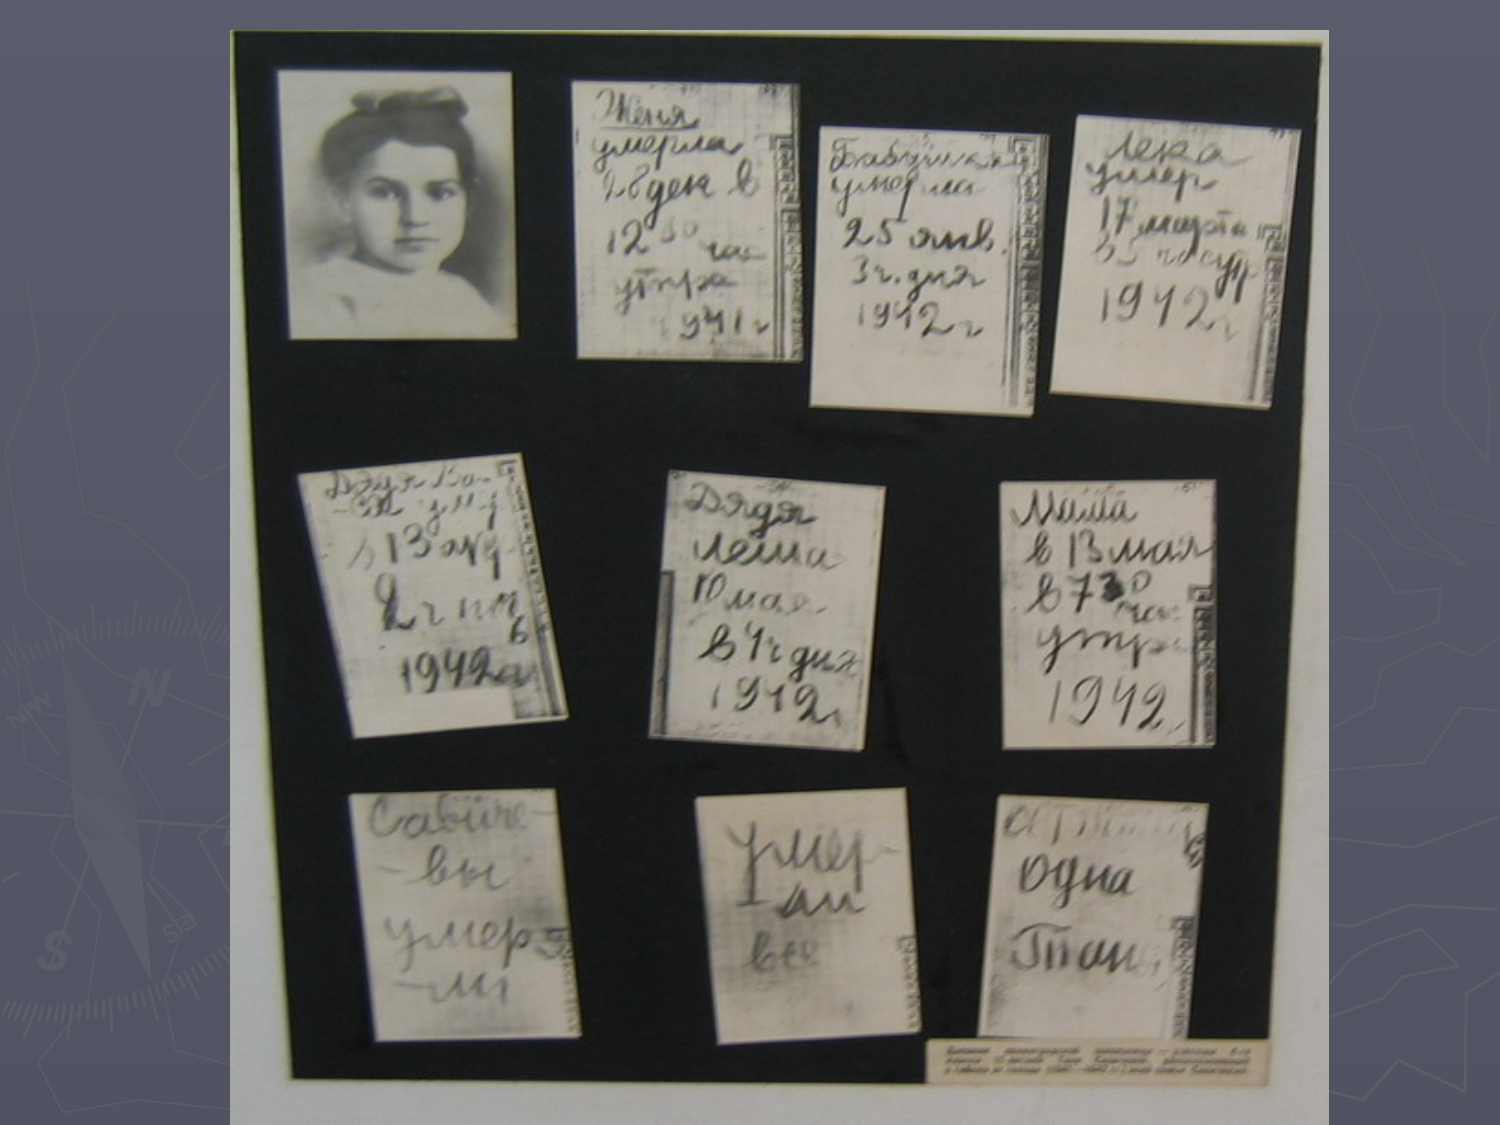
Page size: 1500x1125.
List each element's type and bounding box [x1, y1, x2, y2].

list [229, 30, 1330, 1125]
